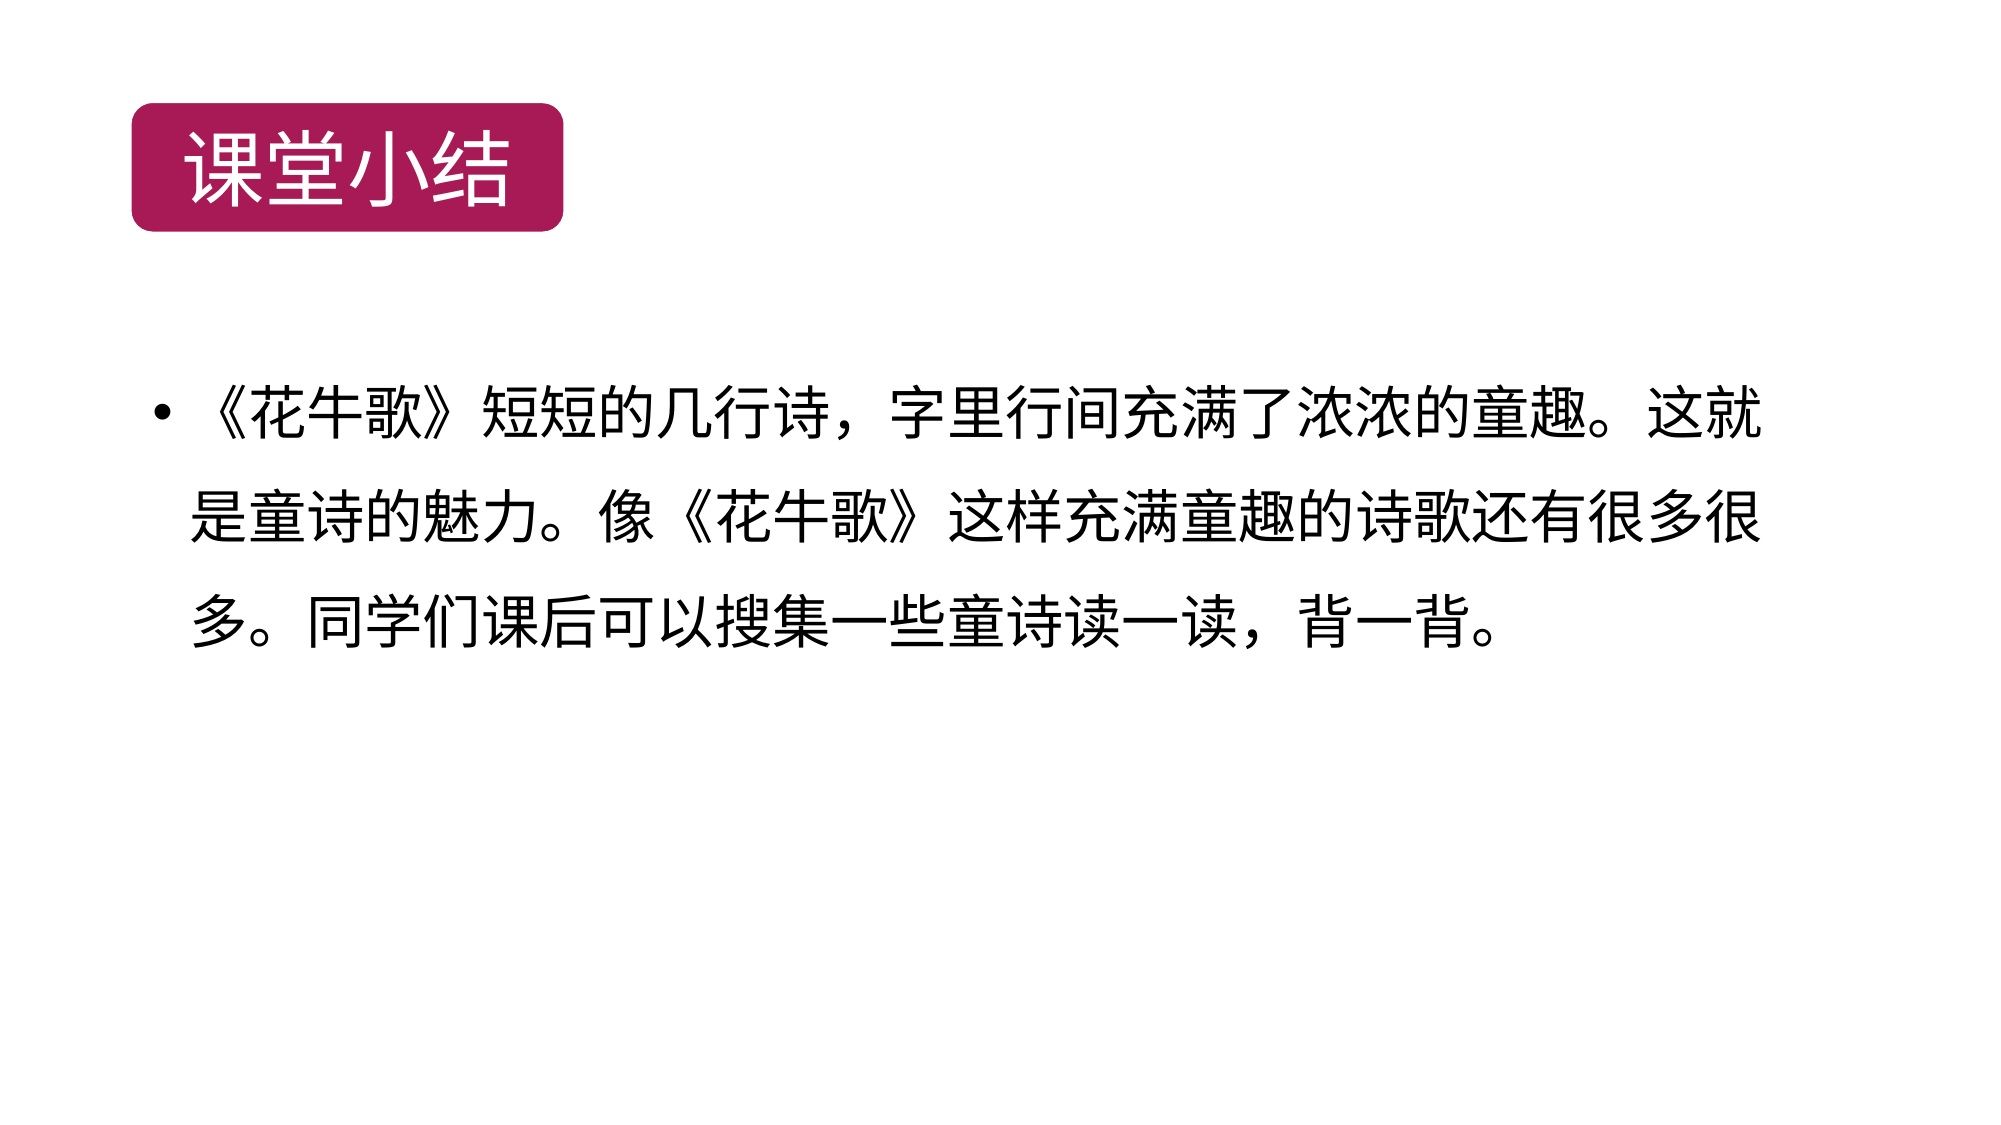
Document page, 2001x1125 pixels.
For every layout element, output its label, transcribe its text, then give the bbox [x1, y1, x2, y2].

list 《花牛歌》短短的几行诗，字里行间充满了浓浓的童趣。这就是童诗的魅力。像《花牛歌》这样充满童趣的诗歌还有很多很多。同学们课后可以搜集一些童诗读一读，背一背。 [137, 333, 1828, 876]
text_box 课堂小结 [130, 102, 565, 233]
